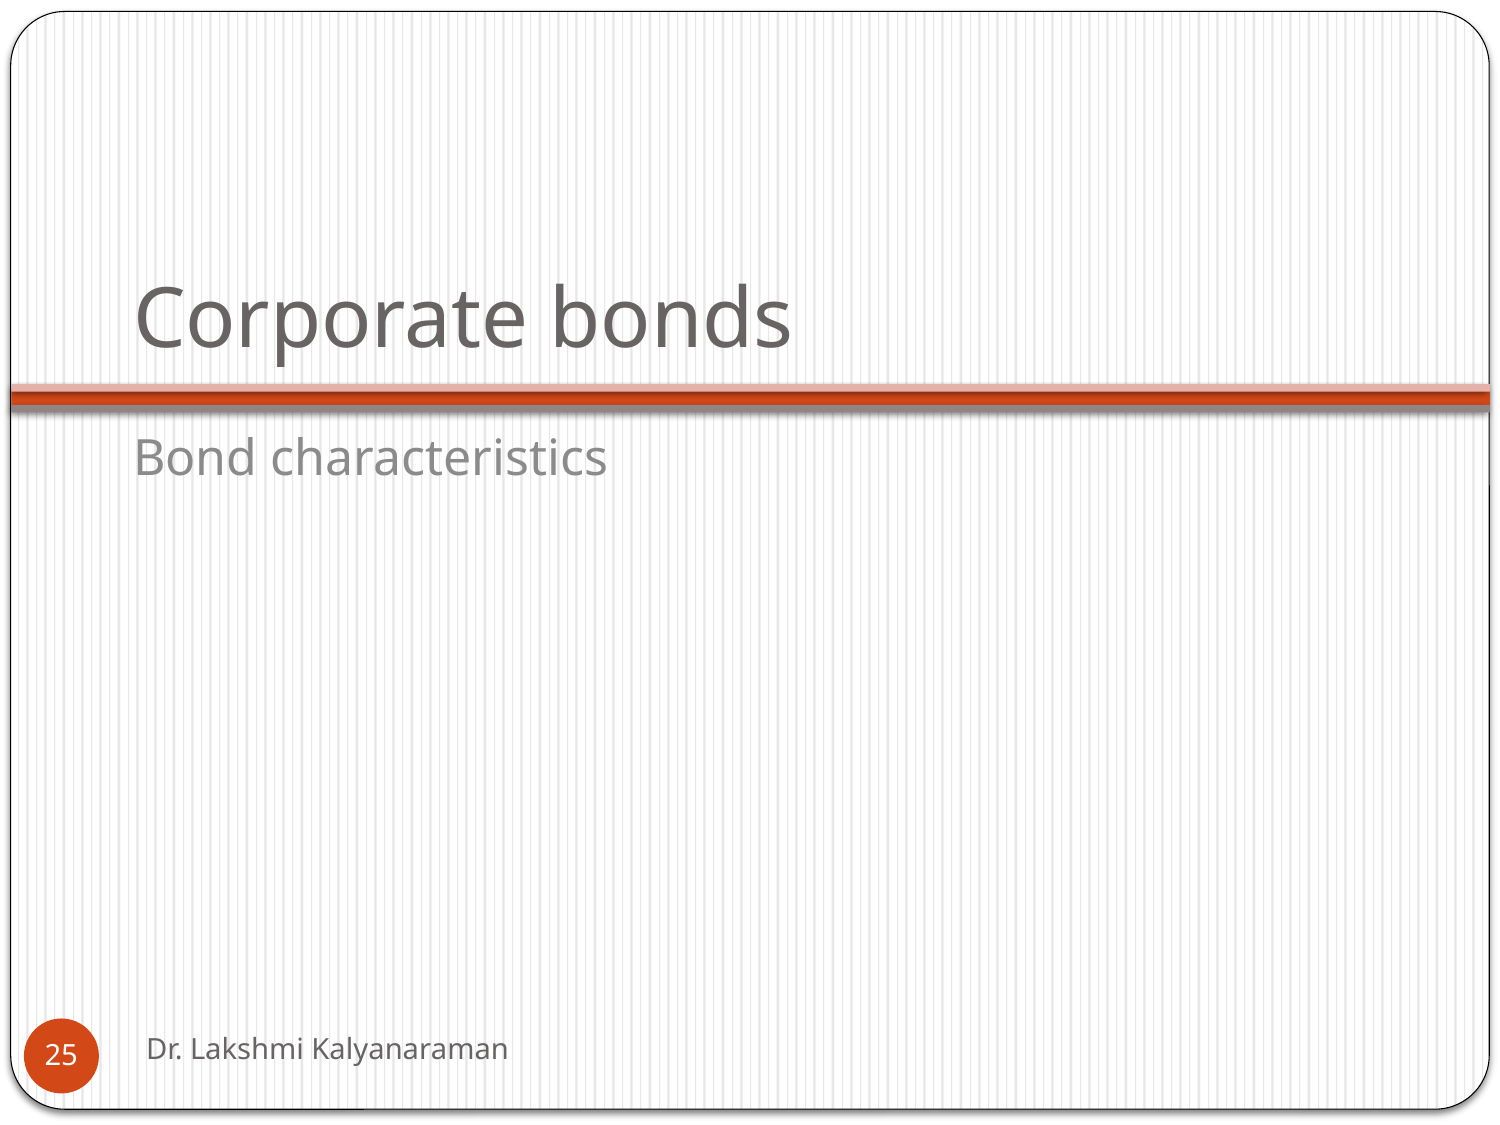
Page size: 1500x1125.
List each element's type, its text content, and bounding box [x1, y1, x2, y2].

list Bond characteristics [118, 417, 1394, 638]
footer Dr. Lakshmi Kalyanaraman [131, 1012, 788, 1088]
slide_number 25 [23, 1018, 99, 1094]
title Corporate bonds [118, 156, 1394, 380]
